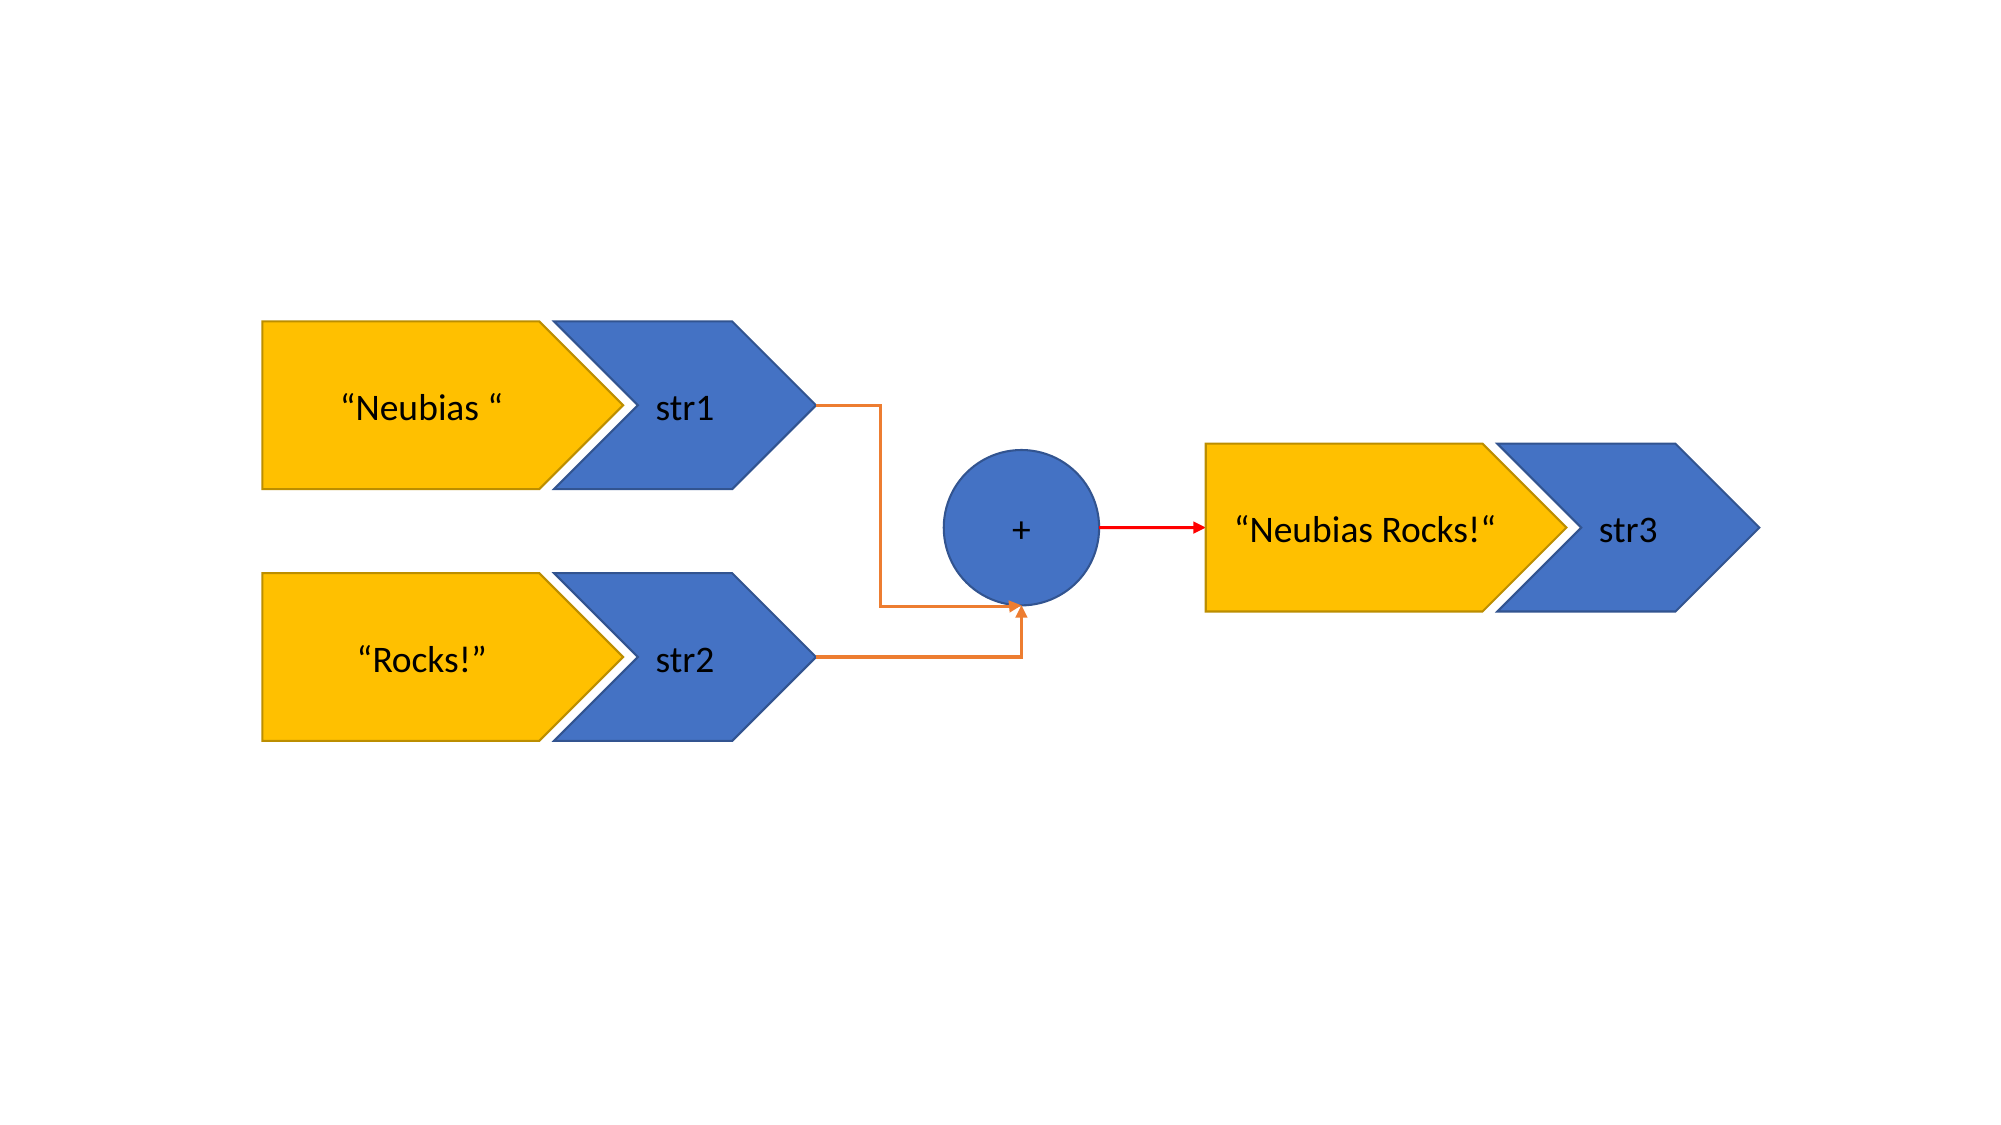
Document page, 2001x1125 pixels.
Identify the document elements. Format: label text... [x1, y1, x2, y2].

text_box str1 [551, 320, 817, 491]
text_box str2 [551, 572, 816, 742]
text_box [815, 405, 944, 527]
text_box str3 [1494, 442, 1761, 613]
text_box “Neubias Rocks!“ [1204, 442, 1568, 613]
text_box “Neubias “ [261, 320, 625, 491]
text_box + [944, 448, 1101, 607]
text_box “Rocks!” [261, 572, 625, 742]
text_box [815, 527, 944, 658]
